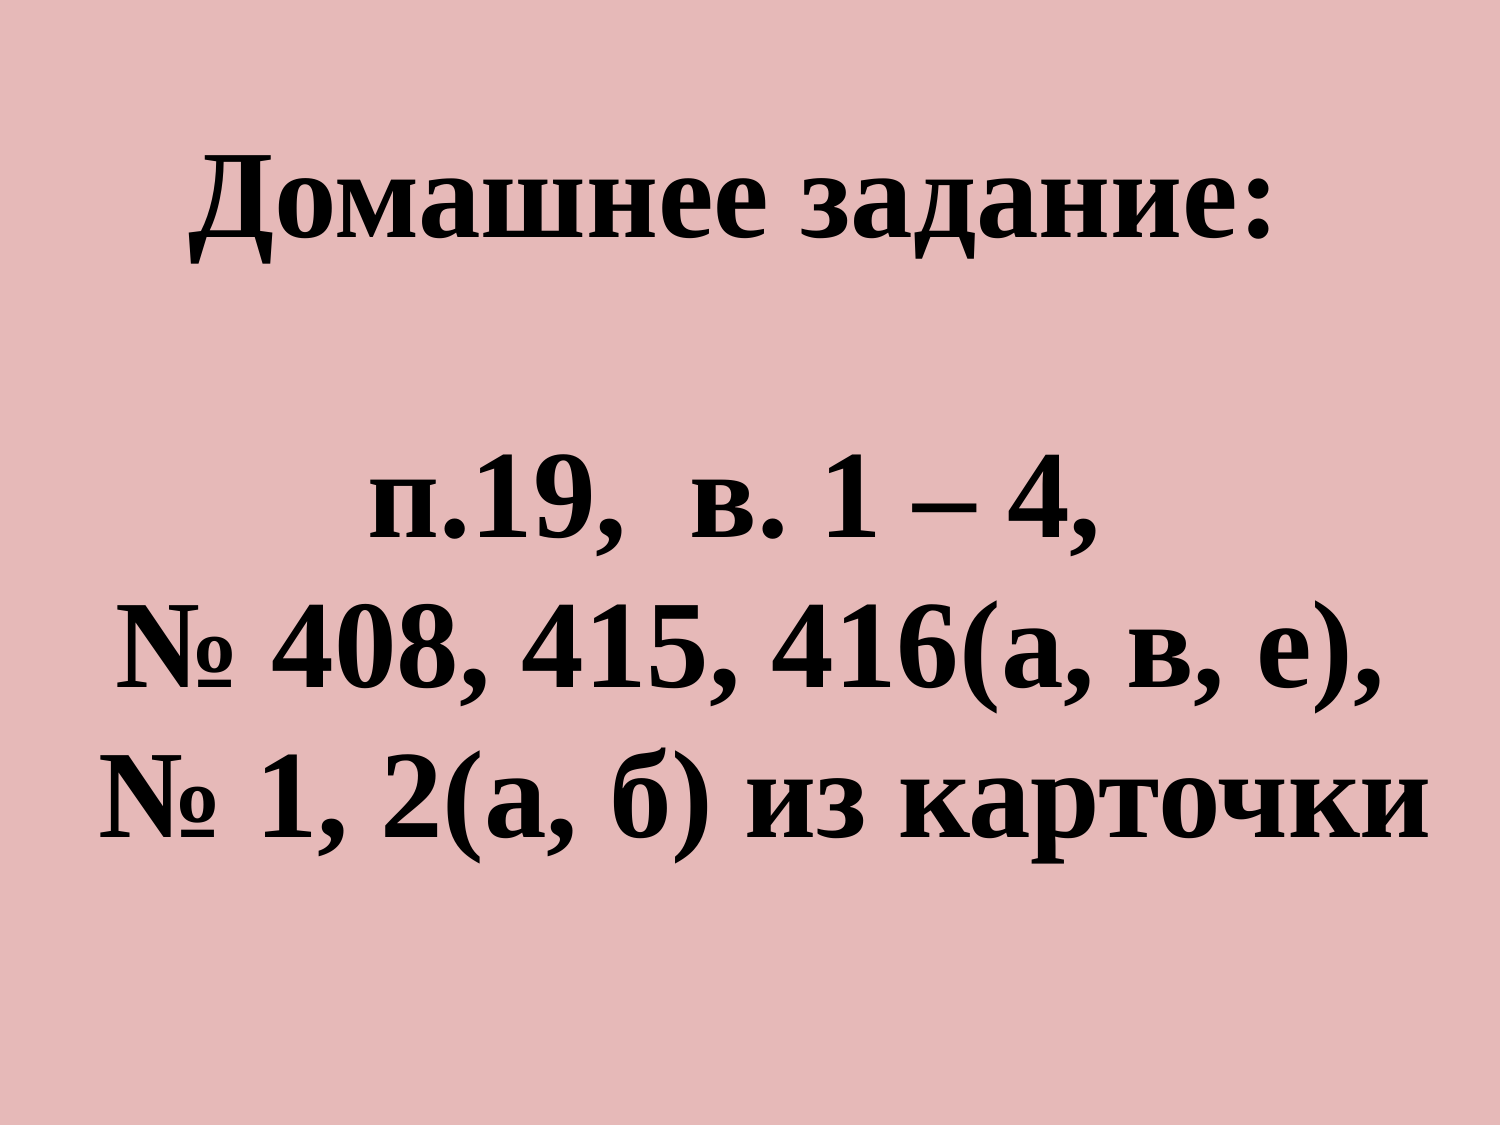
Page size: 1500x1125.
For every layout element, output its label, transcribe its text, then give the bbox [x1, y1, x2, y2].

title Домашнее задание: п.19, в. 1 – 4, № 408, 415, 416(а, в, е), № 1, 2(а, б) из карточки [0, 0, 1500, 1125]
